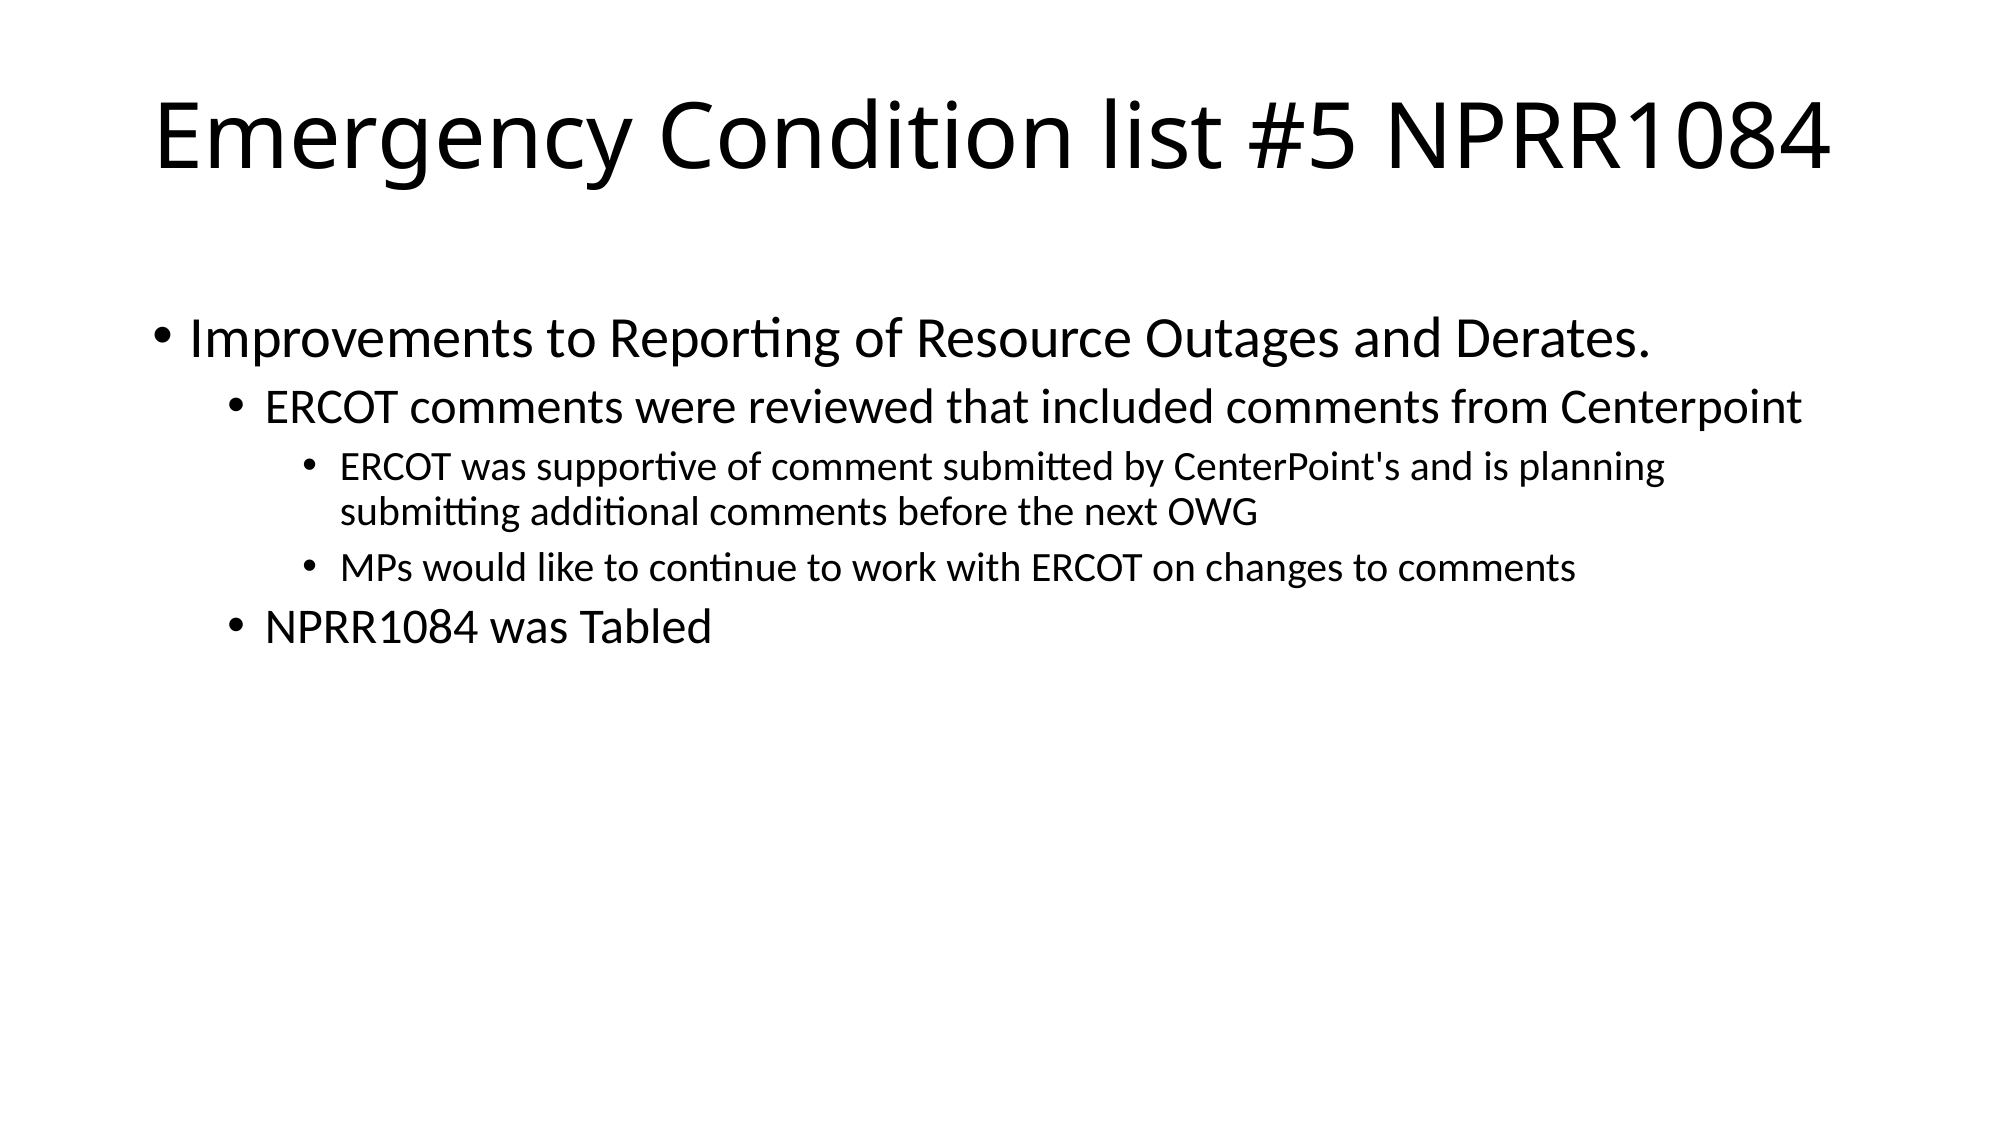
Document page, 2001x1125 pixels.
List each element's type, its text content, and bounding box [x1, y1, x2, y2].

list Improvements to Reporting of Resource Outages and Derates. ERCOT comments were reviewed that included comments from Centerpoint ERCOT was supportive of comment submitted by CenterPoint's and is planning submitting additional comments before the next OWG MPs would like to continue to work with ERCOT on changes to comments NPRR1084 was Tabled [137, 299, 1863, 1014]
title Emergency Condition list #5 NPRR1084 [137, 0, 1863, 278]
